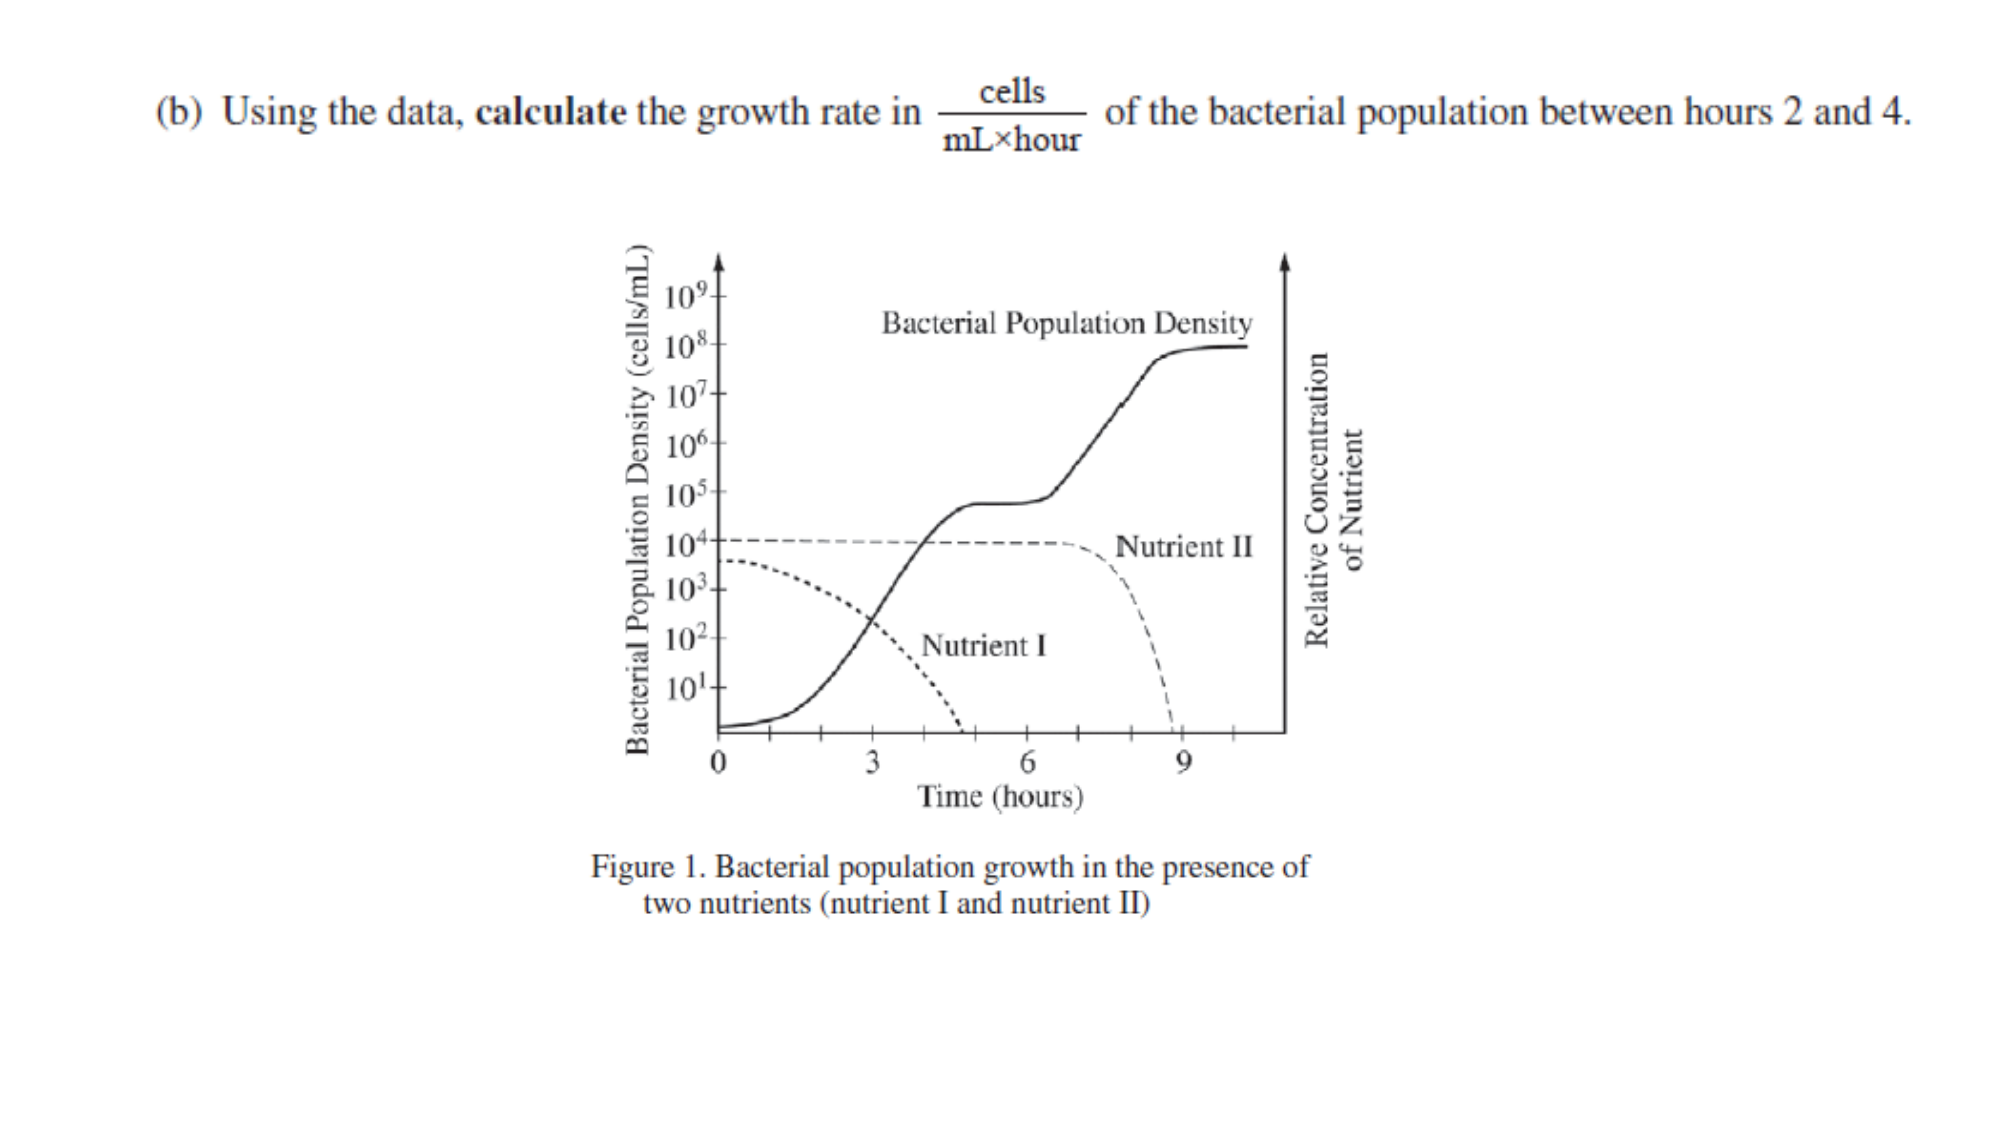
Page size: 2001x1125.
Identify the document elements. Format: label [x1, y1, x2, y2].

picture [523, 214, 1387, 933]
picture [75, 58, 1980, 183]
